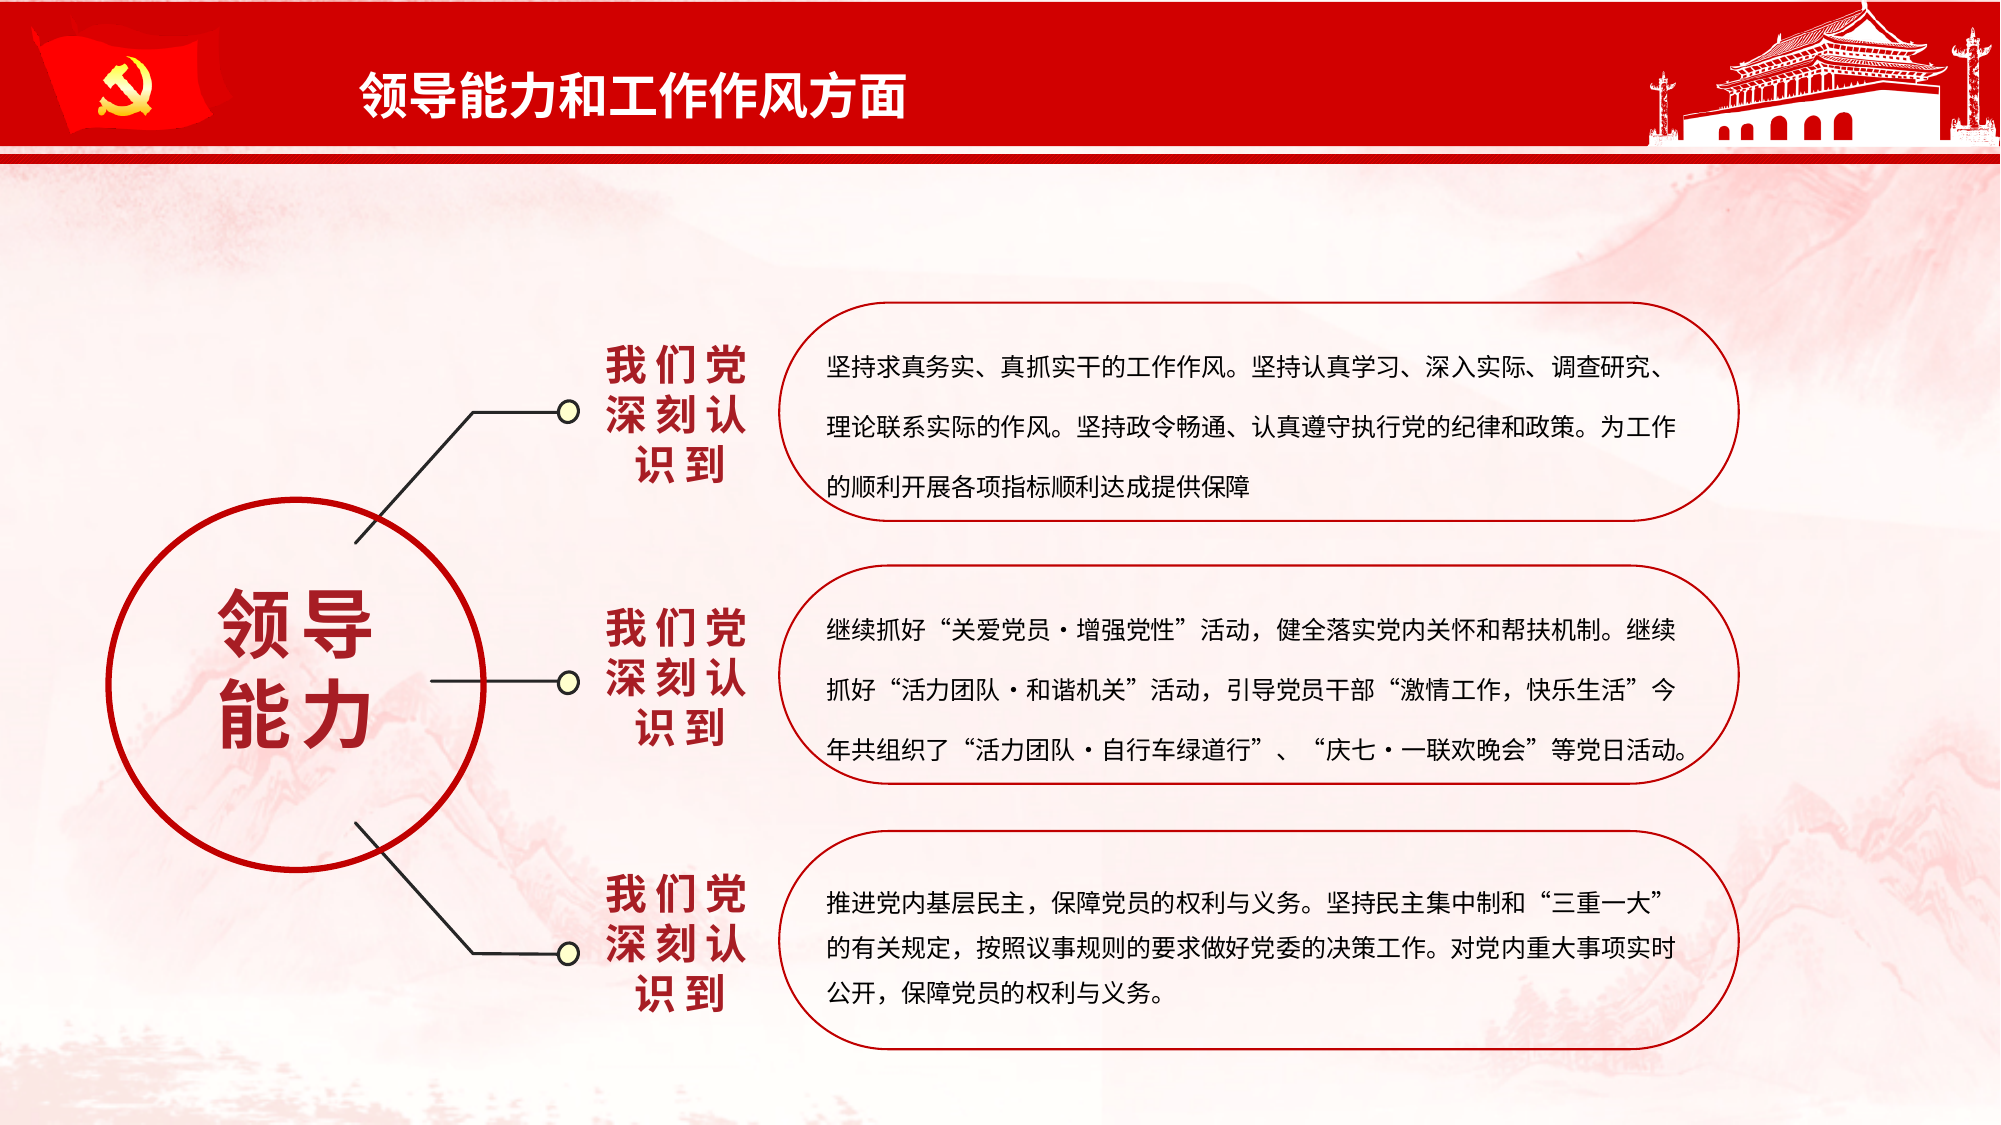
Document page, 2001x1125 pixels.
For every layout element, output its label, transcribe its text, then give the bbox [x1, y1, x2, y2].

text_box 推进党内基层民主，保障党员的权利与义务。坚持民主集中制和“三重一大”的有关规定，按照议事规则的要求做好党委的决策工作。对党内重大事项实时公开，保障党员的权利与义务。 [794, 831, 1739, 1050]
text_box 我们党深刻认识到 [555, 825, 809, 1060]
text_box 我们党深刻认识到 [553, 297, 809, 531]
text_box 坚持求真务实、真抓实干的工作作风。坚持认真学习、深入实际、调查研究、理论联系实际的作风。坚持政令畅通、认真遵守执行党的纪律和政策。为工作的顺利开展各项指标顺利达成提供保障 [794, 302, 1739, 521]
text_box 继续抓好“关爱党员•增强党性”活动，健全落实党内关怀和帮扶机制。继续抓好“活力团队•和谐机关”活动，引导党员干部“激情工作，快乐生活”今年共组织了“活力团队•自行车绿道行”、“庆七•一联欢晚会”等党日活动。 [794, 565, 1739, 784]
picture [0, 0, 2001, 1125]
text_box 领导 能力 [107, 498, 355, 872]
text_box 我们党深刻认识到 [579, 560, 809, 794]
picture [31, 14, 233, 134]
text_box 领导能力和工作作风方面 [343, 56, 924, 132]
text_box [355, 400, 579, 965]
